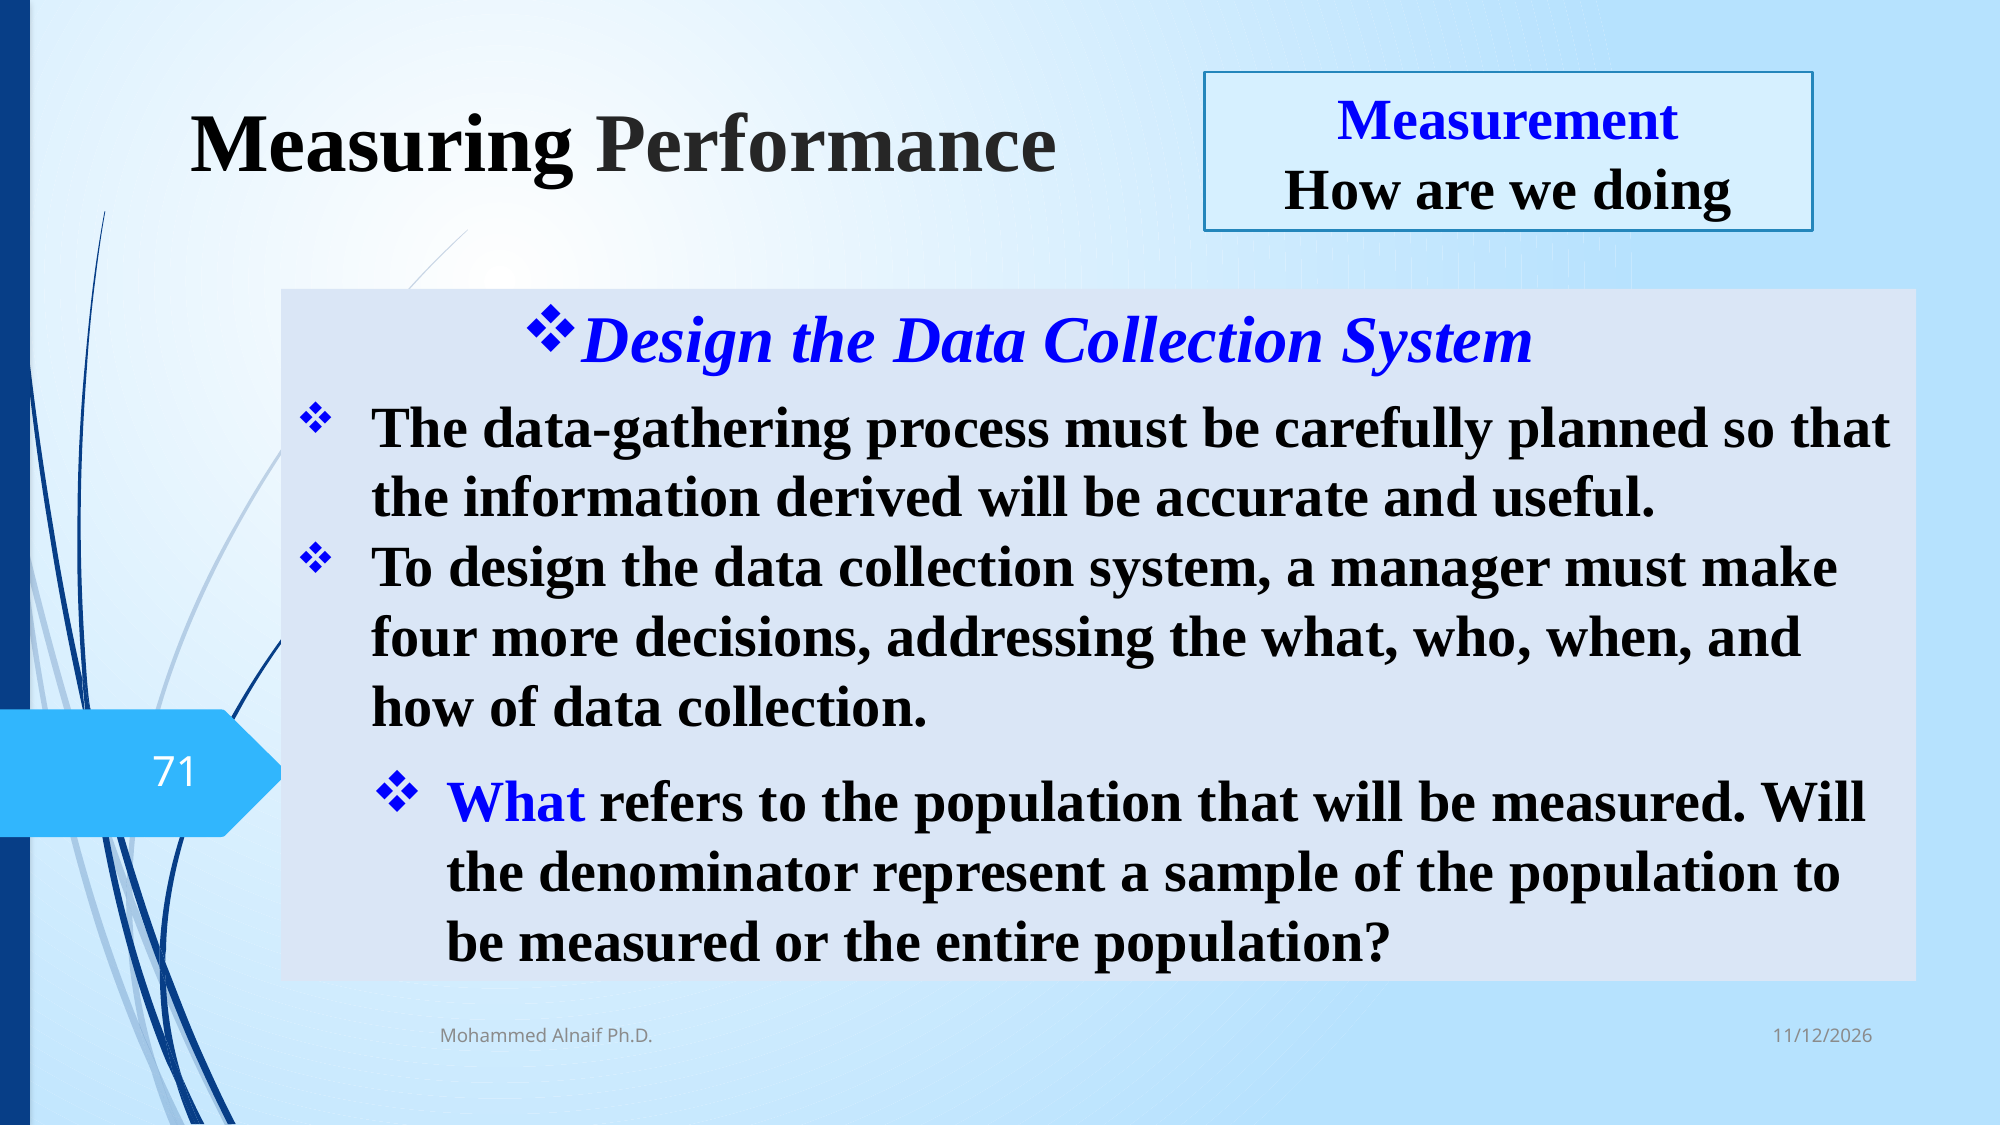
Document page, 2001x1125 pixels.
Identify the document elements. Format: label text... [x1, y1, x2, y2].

text_box Measurement How are we doing [1203, 71, 1814, 232]
subtitle [86, 196, 1961, 1103]
slide_number 71 [87, 743, 216, 803]
footer Mohammed Alnaif Ph.D. [424, 1006, 1675, 1067]
text_box Design the Data Collection System The data-gathering process must be carefully planned so that the information derived will be accurate and useful. To design the data collection system, a manager must make four more decisions, addressing the what, who, when, and how of data collection. What refers to the population that will be measured. Will the denominator represent a sample of the population to be measured or the entire population? [281, 288, 1917, 981]
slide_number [1699, 1005, 1888, 1067]
title Measuring Performance [175, 42, 1122, 196]
